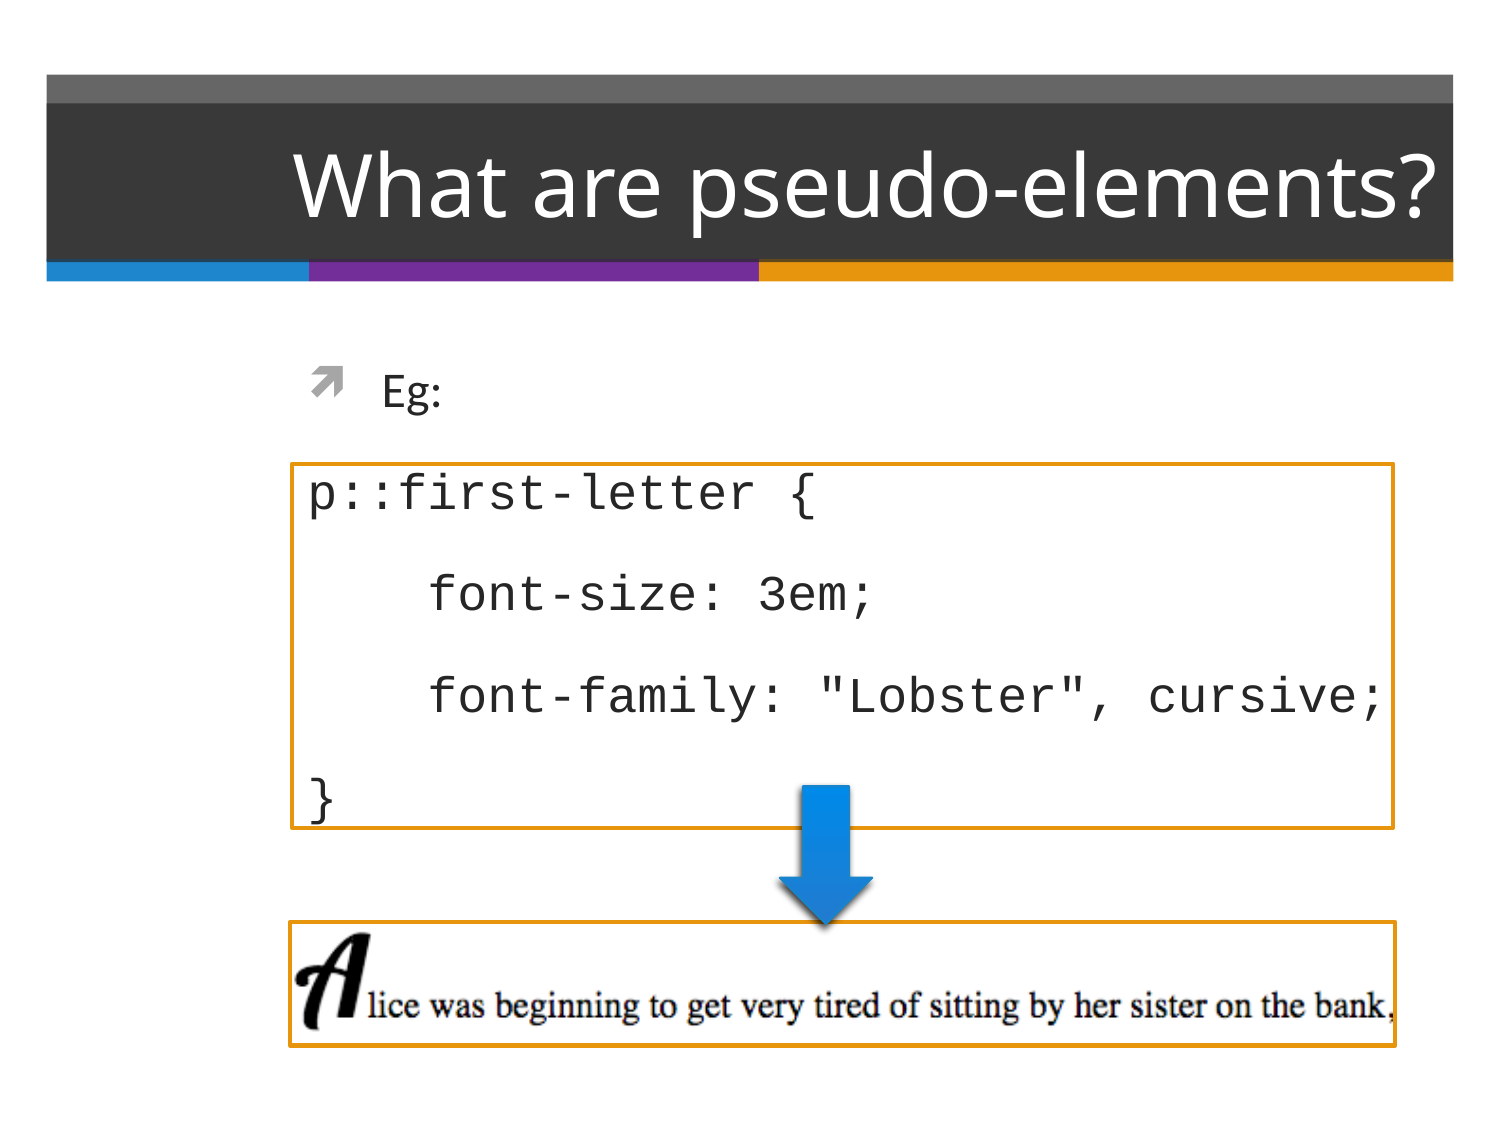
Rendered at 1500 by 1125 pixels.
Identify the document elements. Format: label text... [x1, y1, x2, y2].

title What are pseudo-elements? [46, 103, 1454, 263]
text_box [778, 785, 874, 921]
text_box [290, 462, 1395, 830]
list Eg: p::first-letter { font-size: 3em; font-family: "Lobster", cursive; } [292, 350, 1454, 1005]
picture [291, 923, 1394, 1044]
